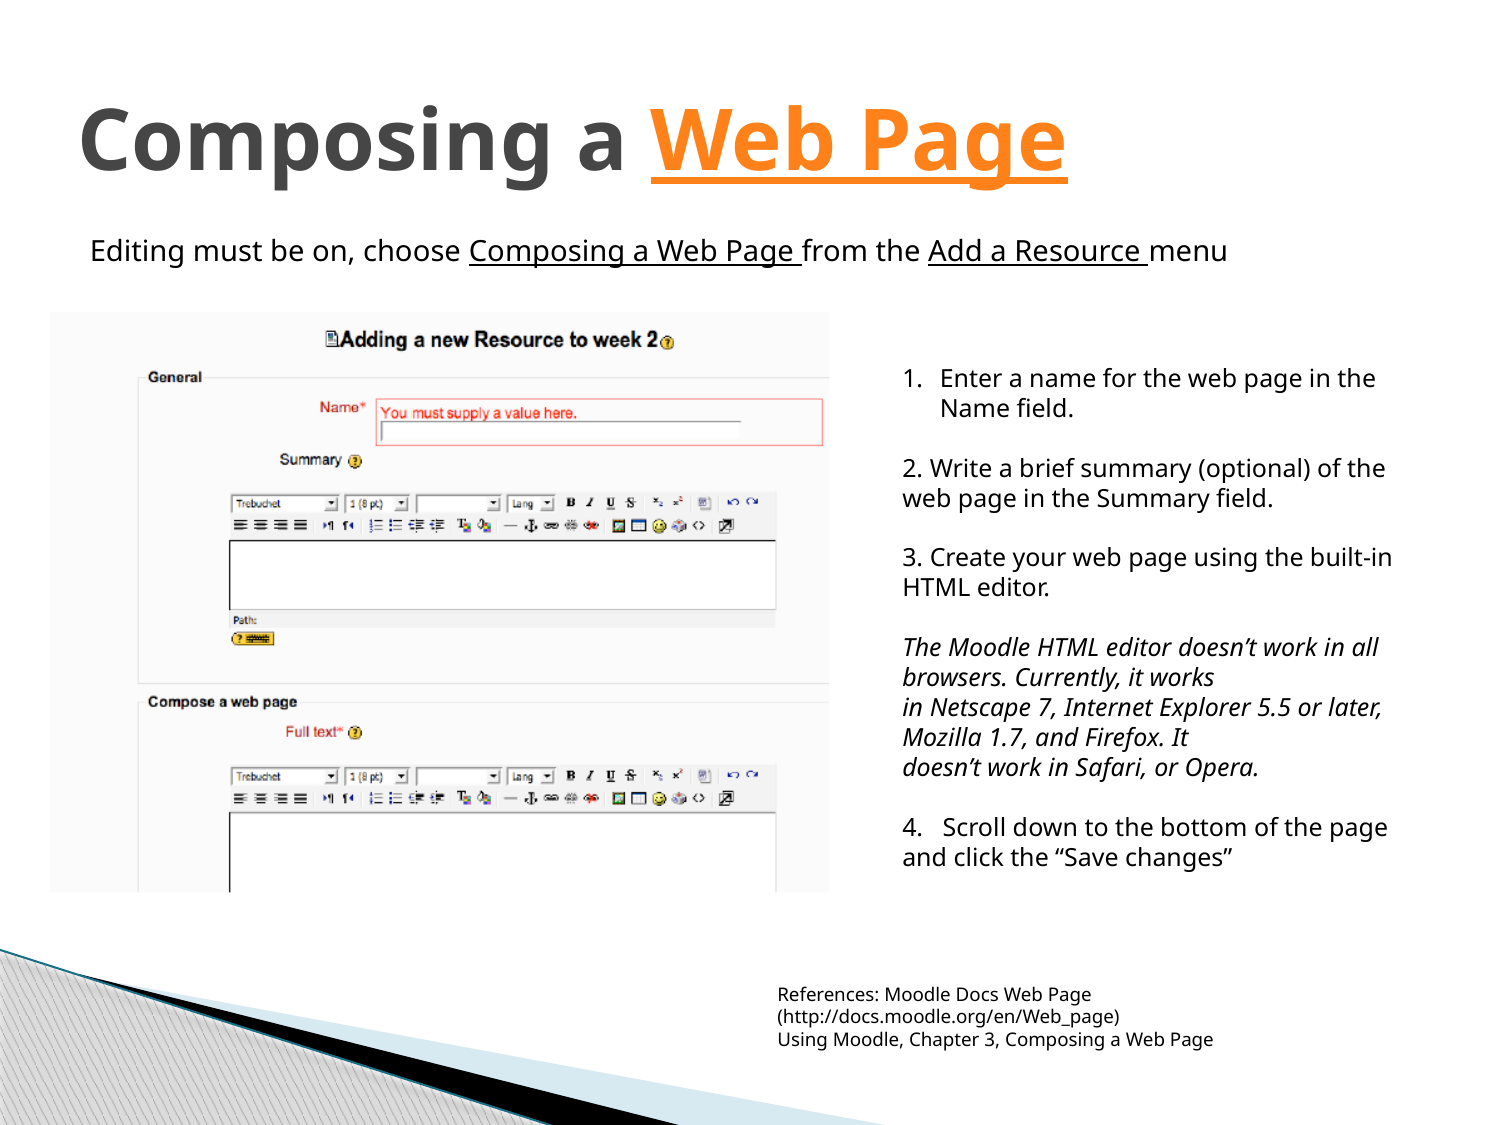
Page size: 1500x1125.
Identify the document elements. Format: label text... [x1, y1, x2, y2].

text_box Enter a name for the web page in the Name field. 2. Write a brief summary (optional) of the web page in the Summary field. 3. Create your web page using the built-in HTML editor. The Moodle HTML editor doesn’t work in all browsers. Currently, it works in Netscape 7, Internet Explorer 5.5 or later, Mozilla 1.7, and Firefox. It doesn’t work in Safari, or Opera. 4. Scroll down to the bottom of the page and click the “Save changes” [887, 324, 1450, 879]
text_box References: Moodle Docs Web Page (http://docs.moodle.org/en/Web_page) Using Moodle, Chapter 3, Composing a Web Page [762, 975, 1438, 1058]
title Composing a Web Page [62, 50, 1413, 238]
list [49, 312, 882, 920]
text_box Editing must be on, choose Composing a Web Page from the Add a Resource menu [74, 224, 1438, 320]
